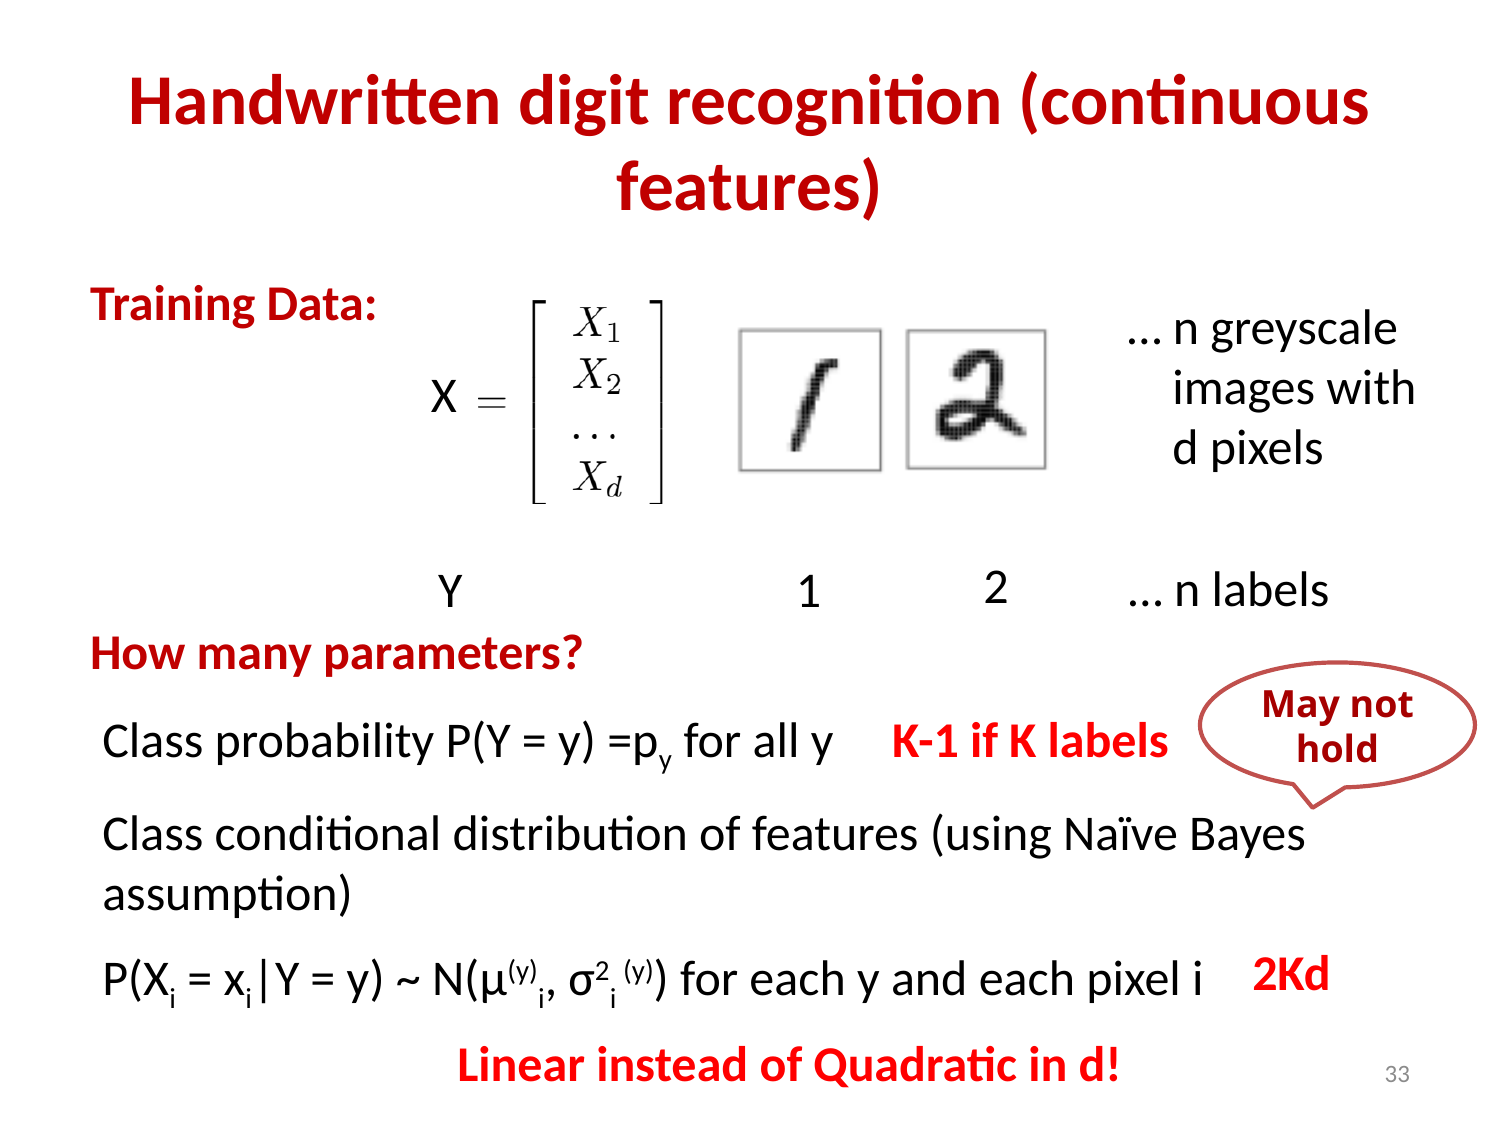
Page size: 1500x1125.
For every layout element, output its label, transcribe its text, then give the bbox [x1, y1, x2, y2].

text_box 2 [968, 546, 1024, 621]
text_box 2Kd [1237, 933, 1352, 1008]
text_box Training Data: How many parameters? [74, 262, 1425, 1005]
slide_number 33 [1074, 1042, 1425, 1103]
text_box May not hold [1197, 660, 1478, 810]
picture [477, 299, 663, 504]
text_box K-1 if K labels [877, 699, 1185, 775]
text_box 1 [781, 549, 837, 625]
text_box Y [423, 549, 478, 625]
title Handwritten digit recognition (continuous features) [75, 45, 1425, 233]
picture [899, 327, 1051, 475]
text_box Class probability P(Y = y) =py for all y Class conditional distribution of features (using Naïve Bayes assumption) P(Xi = xi|Y = y) ~ N(μ(y)i, σ2i (y)) for each y and each pixel i [85, 698, 1465, 1023]
text_box Linear instead of Quadratic in d! [442, 1024, 1137, 1099]
text_box … n greyscale images with d pixels [1112, 287, 1450, 483]
text_box … n labels [1113, 549, 1345, 624]
text_box X [415, 355, 472, 431]
picture [737, 324, 892, 475]
